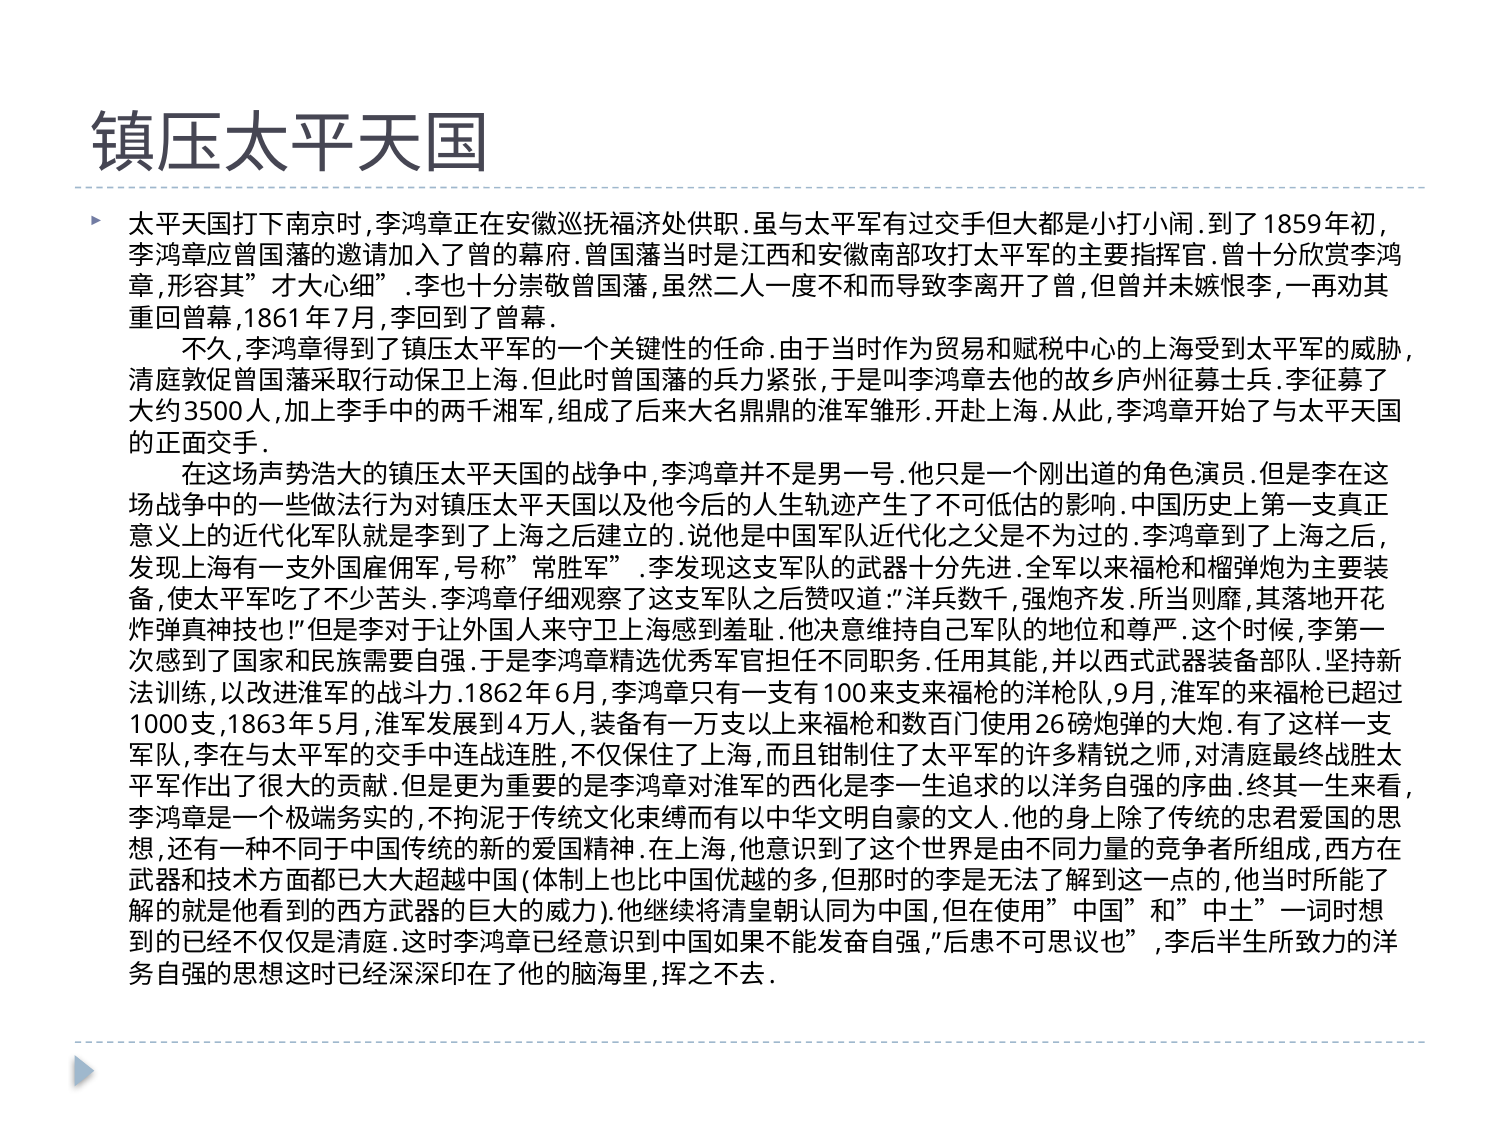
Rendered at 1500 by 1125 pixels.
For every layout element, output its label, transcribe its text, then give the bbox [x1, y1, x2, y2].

list 太平天国打下南京时,李鸿章正在安徽巡抚福济处供职.虽与太平军有过交手但大都是小打小闹.到了1859年初,李鸿章应曾国藩的邀请加入了曾的幕府.曾国藩当时是江西和安徽南部攻打太平军的主要指挥官.曾十分欣赏李鸿章,形容其”才大心细”.李也十分崇敬曾国藩,虽然二人一度不和而导致李离开了曾,但曾并未嫉恨李,一再劝其重回曾幕,1861年7月,李回到了曾幕. 不久,李鸿章得到了镇压太平军的一个关键性的任命.由于当时作为贸易和赋税中心的上海受到太平军的威胁,清庭敦促曾国藩采取行动保卫上海.但此时曾国藩的兵力紧张,于是叫李鸿章去他的故乡庐州征募士兵.李征募了大约3500人,加上李手中的两千湘军,组成了后来大名鼎鼎的淮军雏形.开赴上海.从此,李鸿章开始了与太平天国的正面交手. 在这场声势浩大的镇压太平天国的战争中,李鸿章并不是男一号.他只是一个刚出道的角色演员.但是李在这场战争中的一些做法行为对镇压太平天国以及他今后的人生轨迹产生了不可低估的影响.中国历史上第一支真正意义上的近代化军队就是李到了上海之后建立的.说他是中国军队近代化之父是不为过的.李鸿章到了上海之后,发现上海有一支外国雇佣军,号称”常胜军”.李发现这支军队的武器十分先进.全军以来福枪和榴弹炮为主要装备,使太平军吃了不少苦头.李鸿章仔细观察了这支军队之后赞叹道:”洋兵数千,强炮齐发.所当则靡,其落地开花炸弹真神技也!”但是李对于让外国人来守卫上海感到羞耻.他决意维持自己军队的地位和尊严.这个时候,李第一次感到了国家和民族需要自强.于是李鸿章精选优秀军官担任不同职务.任用其能,并以西式武器装备部队.坚持新法训练,以改进淮军的战斗力.1862年6月,李鸿章只有一支有100来支来福枪的洋枪队,9月,淮军的来福枪已超过1000支,1863年5月,淮军发展到4万人,装备有一万支以上来福枪和数百门使用26磅炮弹的大炮.有了这样一支军队,李在与太平军的交手中连战连胜,不仅保住了上海,而且钳制住了太平军的许多精锐之师,对清庭最终战胜太平军作出了很大的贡献.但是更为重要的是李鸿章对淮军的西化是李一生追求的以洋务自强的序曲.终其一生来看,李鸿章是一个极端务实的,不拘泥于传统文化束缚而有以中华文明自豪的文人.他的身上除了传统的忠君爱国的思想,还有一种不同于中国传统的新的爱国精神.在上海,他意识到了这个世界是由不同力量的竞争者所组成,西方在武器和技术方面都已大大超越中国(体制上也比中国优越的多,但那时的李是无法了解到这一点的,他当时所能了解的就是他看到的西方武器的巨大的威力).他继续将清皇朝认同为中国,但在使用”中国”和”中土”一词时想到的已经不仅仅是清庭.这时李鸿章已经意识到中国如果不能发奋自强,”后患不可思议也”,李后半生所致力的洋务自强的思想这时已经深深印在了他的脑海里,挥之不去. [75, 200, 1425, 1010]
title 镇压太平天国 [75, 24, 1425, 188]
